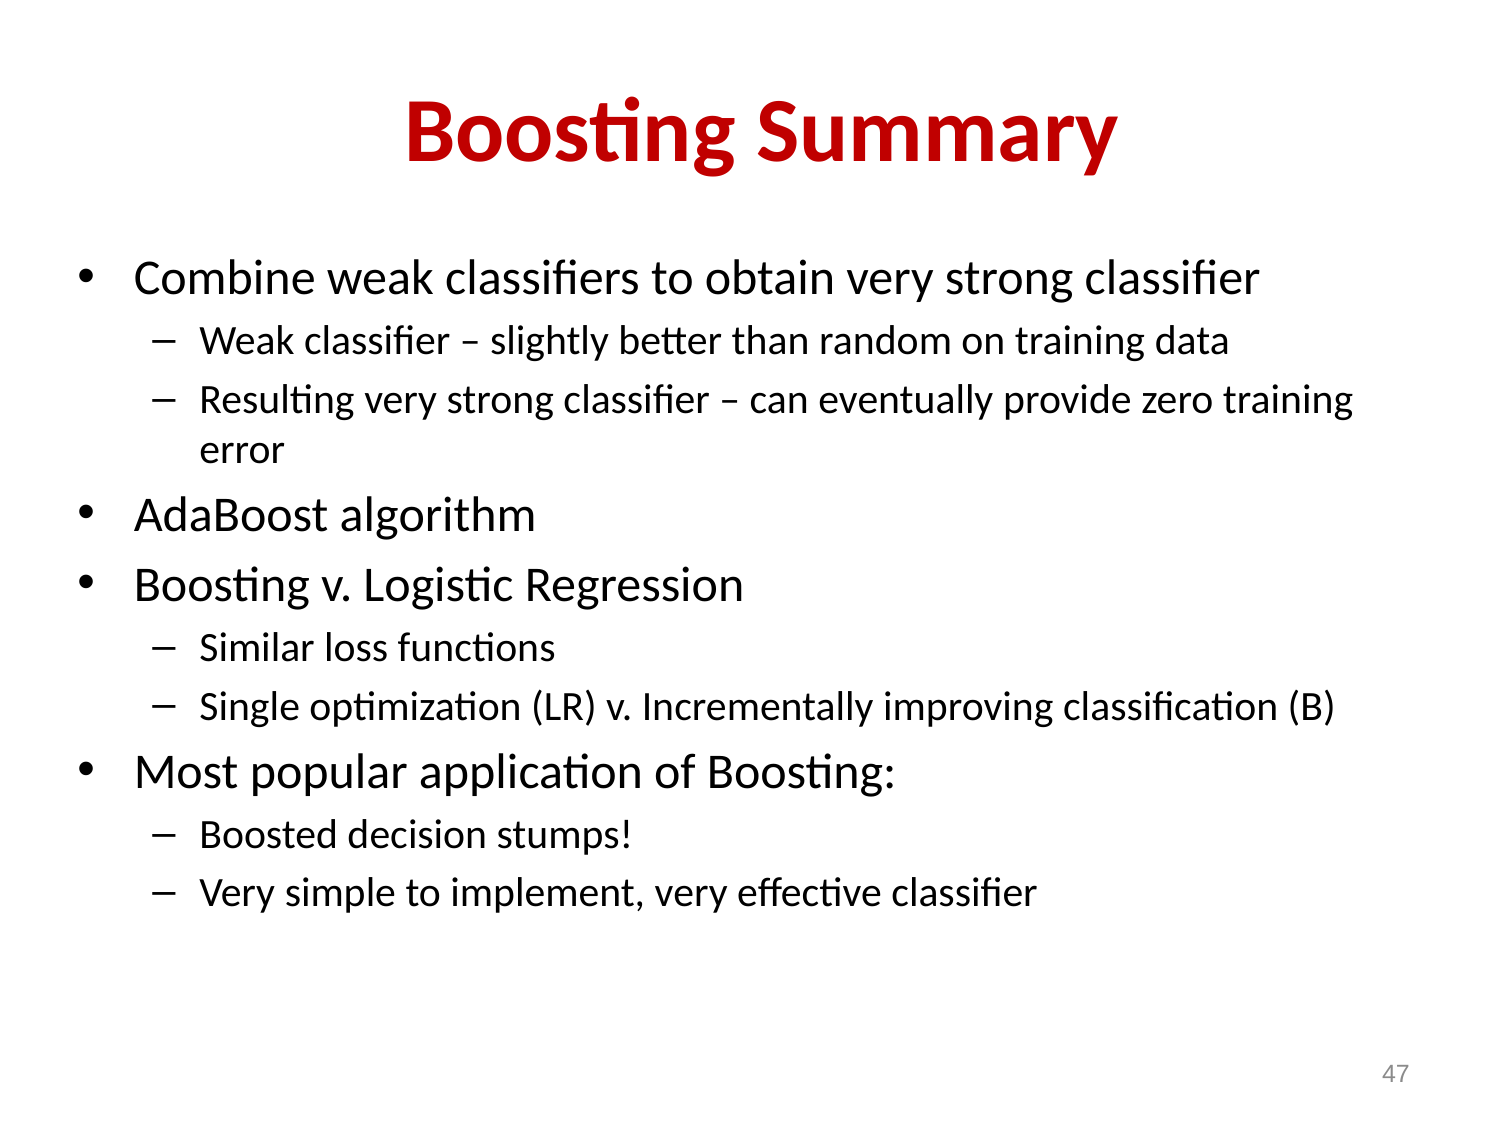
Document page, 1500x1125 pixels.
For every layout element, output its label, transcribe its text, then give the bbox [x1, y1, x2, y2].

title Boosting Summary [0, 12, 1500, 238]
slide_number 47 [1074, 1042, 1425, 1103]
list Combine weak classifiers to obtain very strong classifier Weak classifier – slightly better than random on training data Resulting very strong classifier – can eventually provide zero training error AdaBoost algorithm Boosting v. Logistic Regression Similar loss functions Single optimization (LR) v. Incrementally improving classification (B) Most popular application of Boosting: Boosted decision stumps! Very simple to implement, very effective classifier [62, 237, 1450, 1100]
